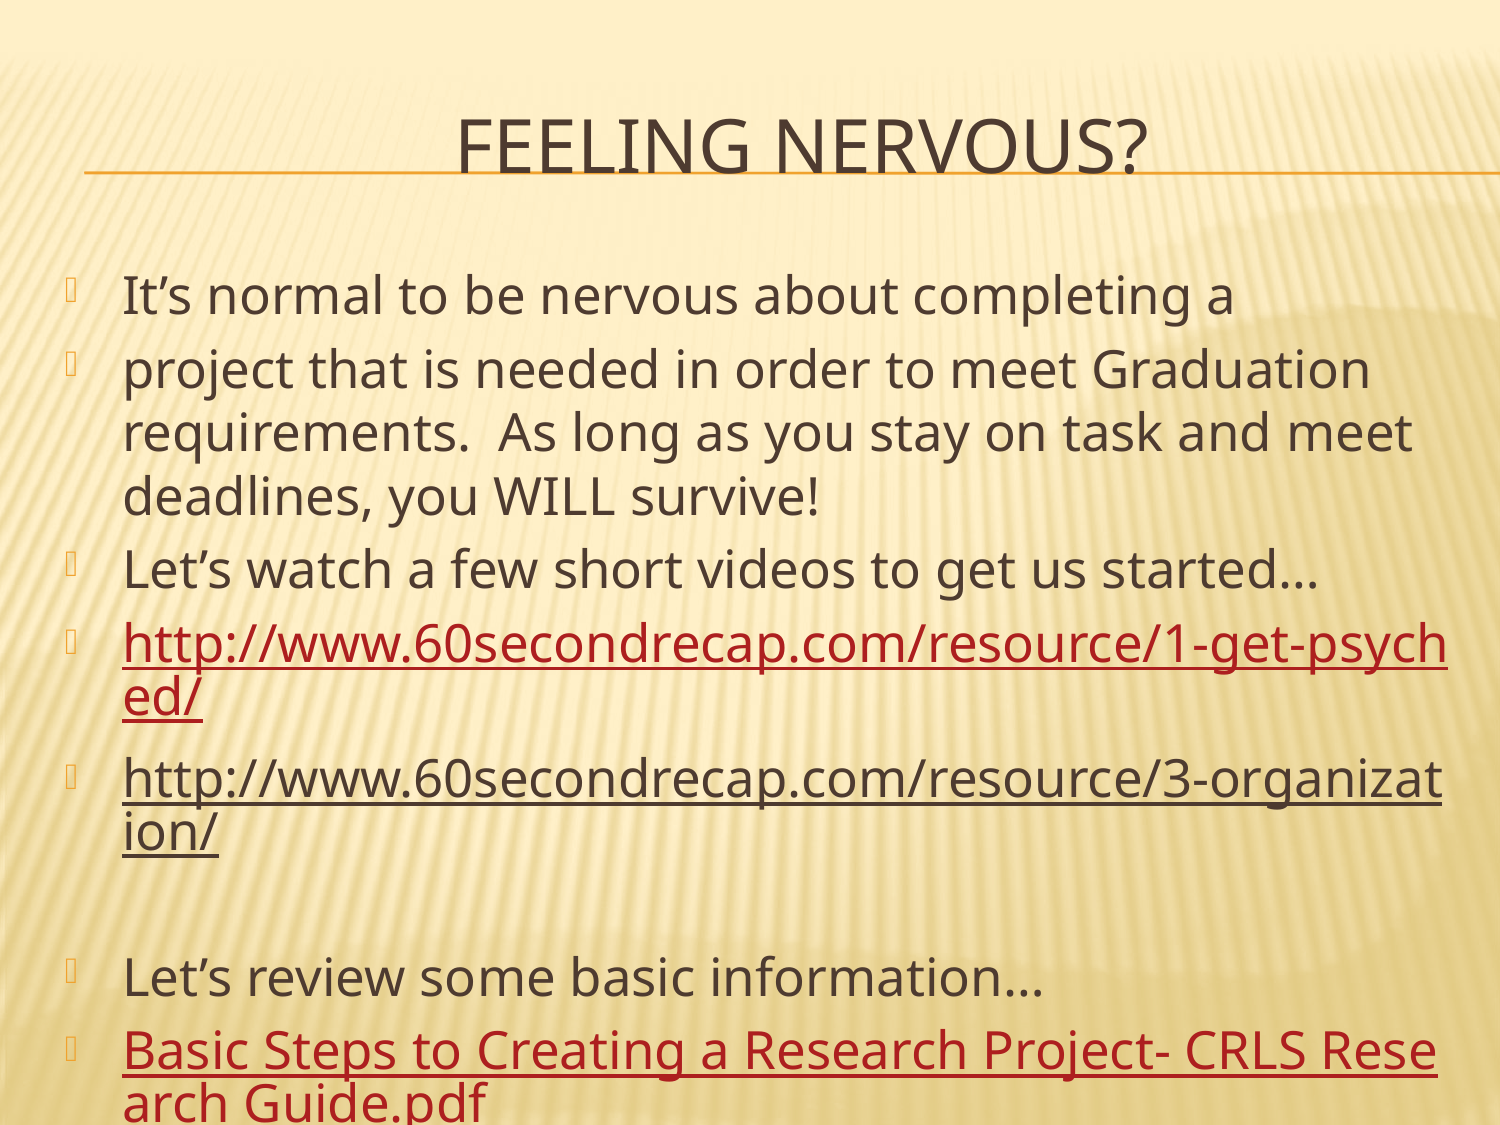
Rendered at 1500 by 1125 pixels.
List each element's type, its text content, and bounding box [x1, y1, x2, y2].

list It’s normal to be nervous about completing a project that is needed in order to meet Graduation requirements. As long as you stay on task and meet deadlines, you WILL survive! Let’s watch a few short videos to get us started… http://www.60secondrecap.com/resource/1-get-psyched/ http://www.60secondrecap.com/resource/3-organization/ Let’s review some basic information… Basic Steps to Creating a Research Project- CRLS Research Guide.pdf [50, 254, 1475, 998]
title Feeling Nervous? [50, 75, 1475, 213]
